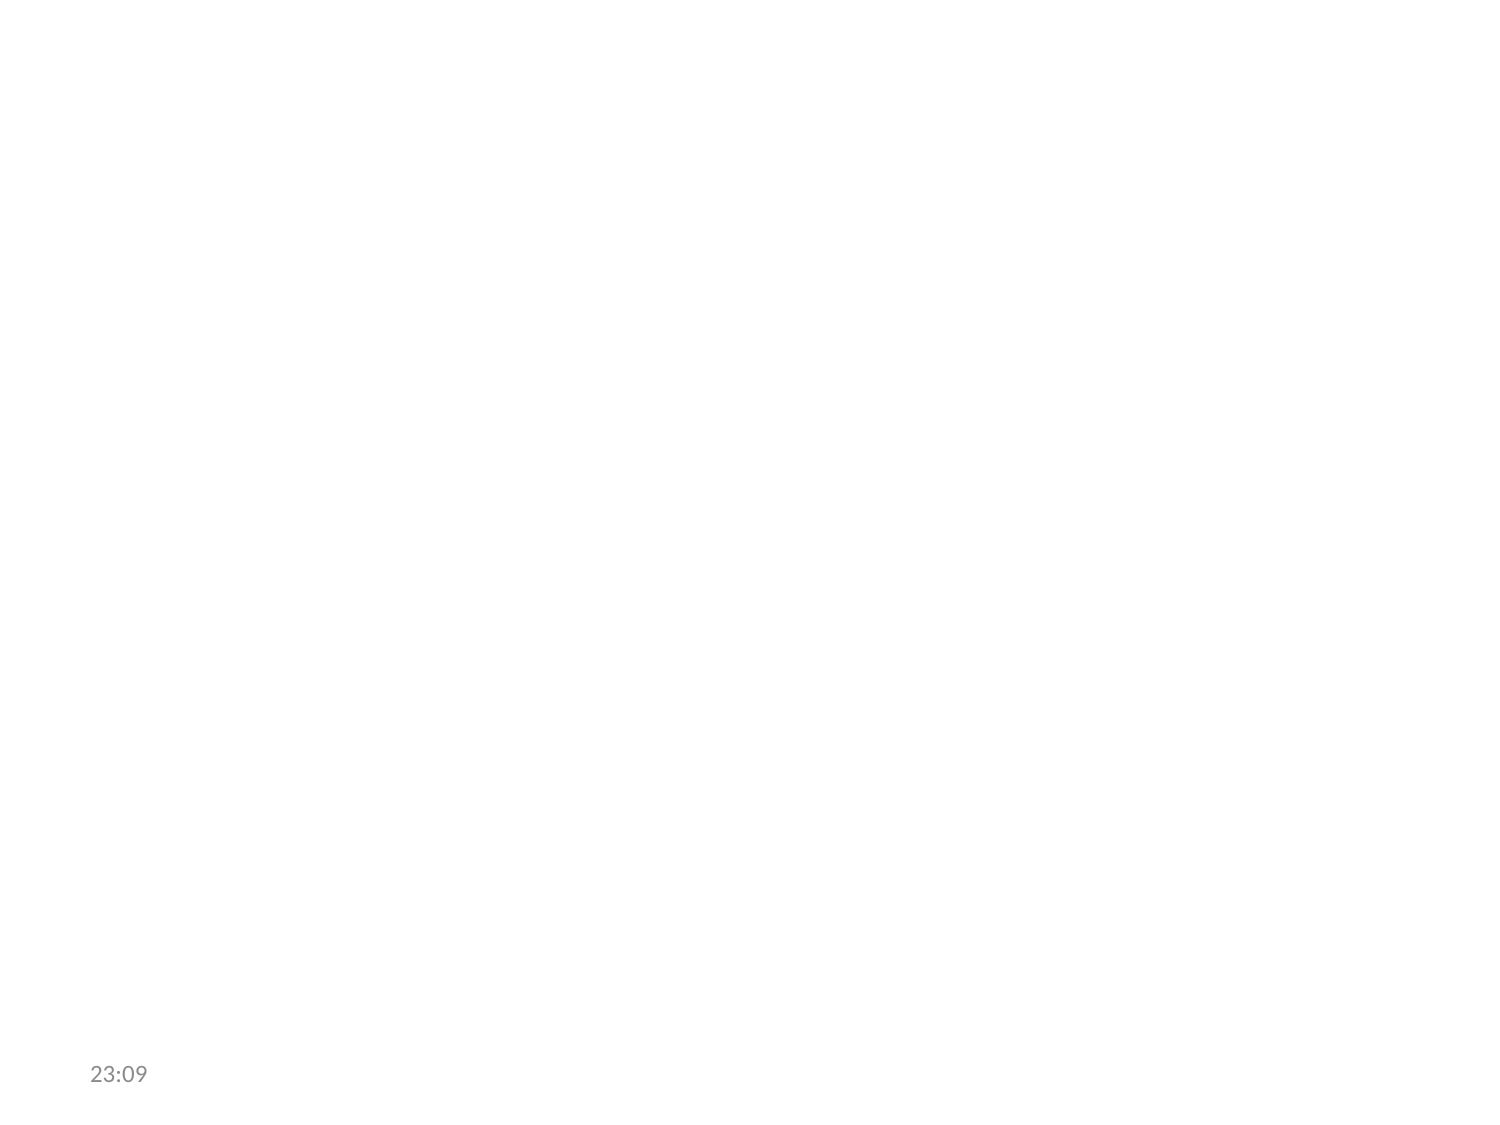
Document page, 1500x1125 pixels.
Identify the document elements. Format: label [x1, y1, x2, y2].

slide_number [75, 1042, 425, 1103]
